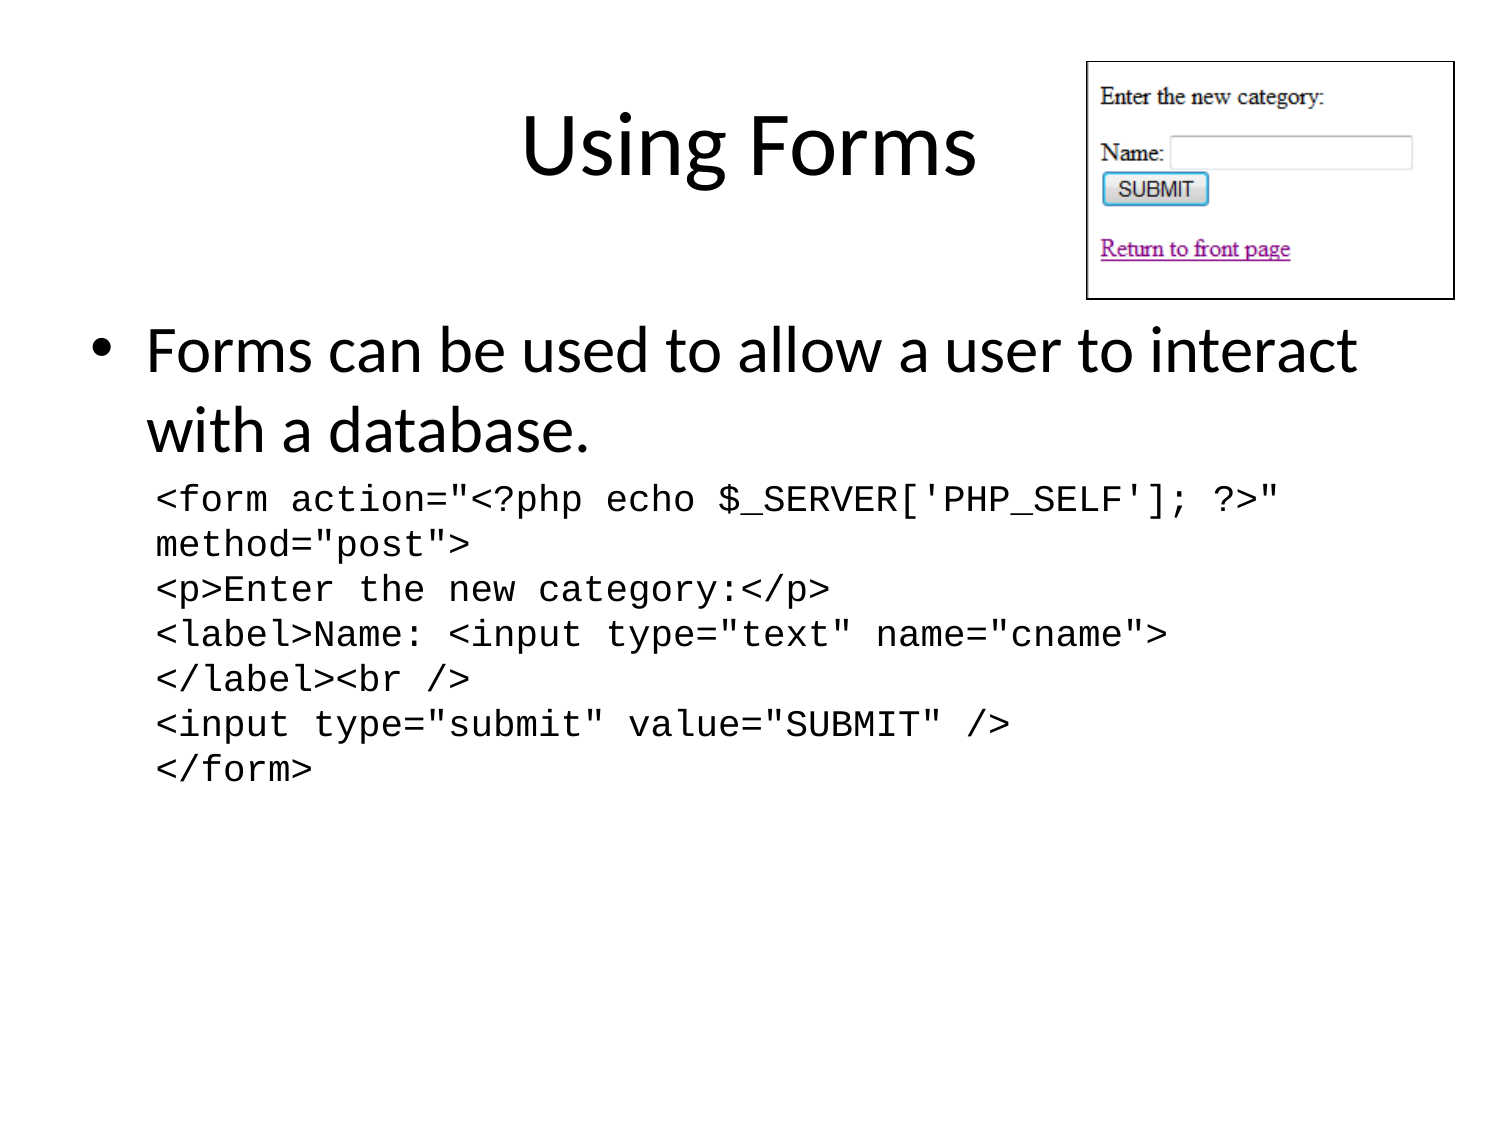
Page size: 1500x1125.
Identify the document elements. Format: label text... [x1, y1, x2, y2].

picture [1087, 62, 1454, 299]
list Forms can be used to allow a user to interact with a database. <form action="<?php echo $_SERVER['PHP_SELF']; ?>" method="post"> <p>Enter the new category:</p> <label>Name: <input type="text" name="cname"> </label><br /> <input type="submit" value="SUBMIT" /> </form> [75, 298, 1438, 1005]
title Using Forms [75, 45, 1425, 233]
